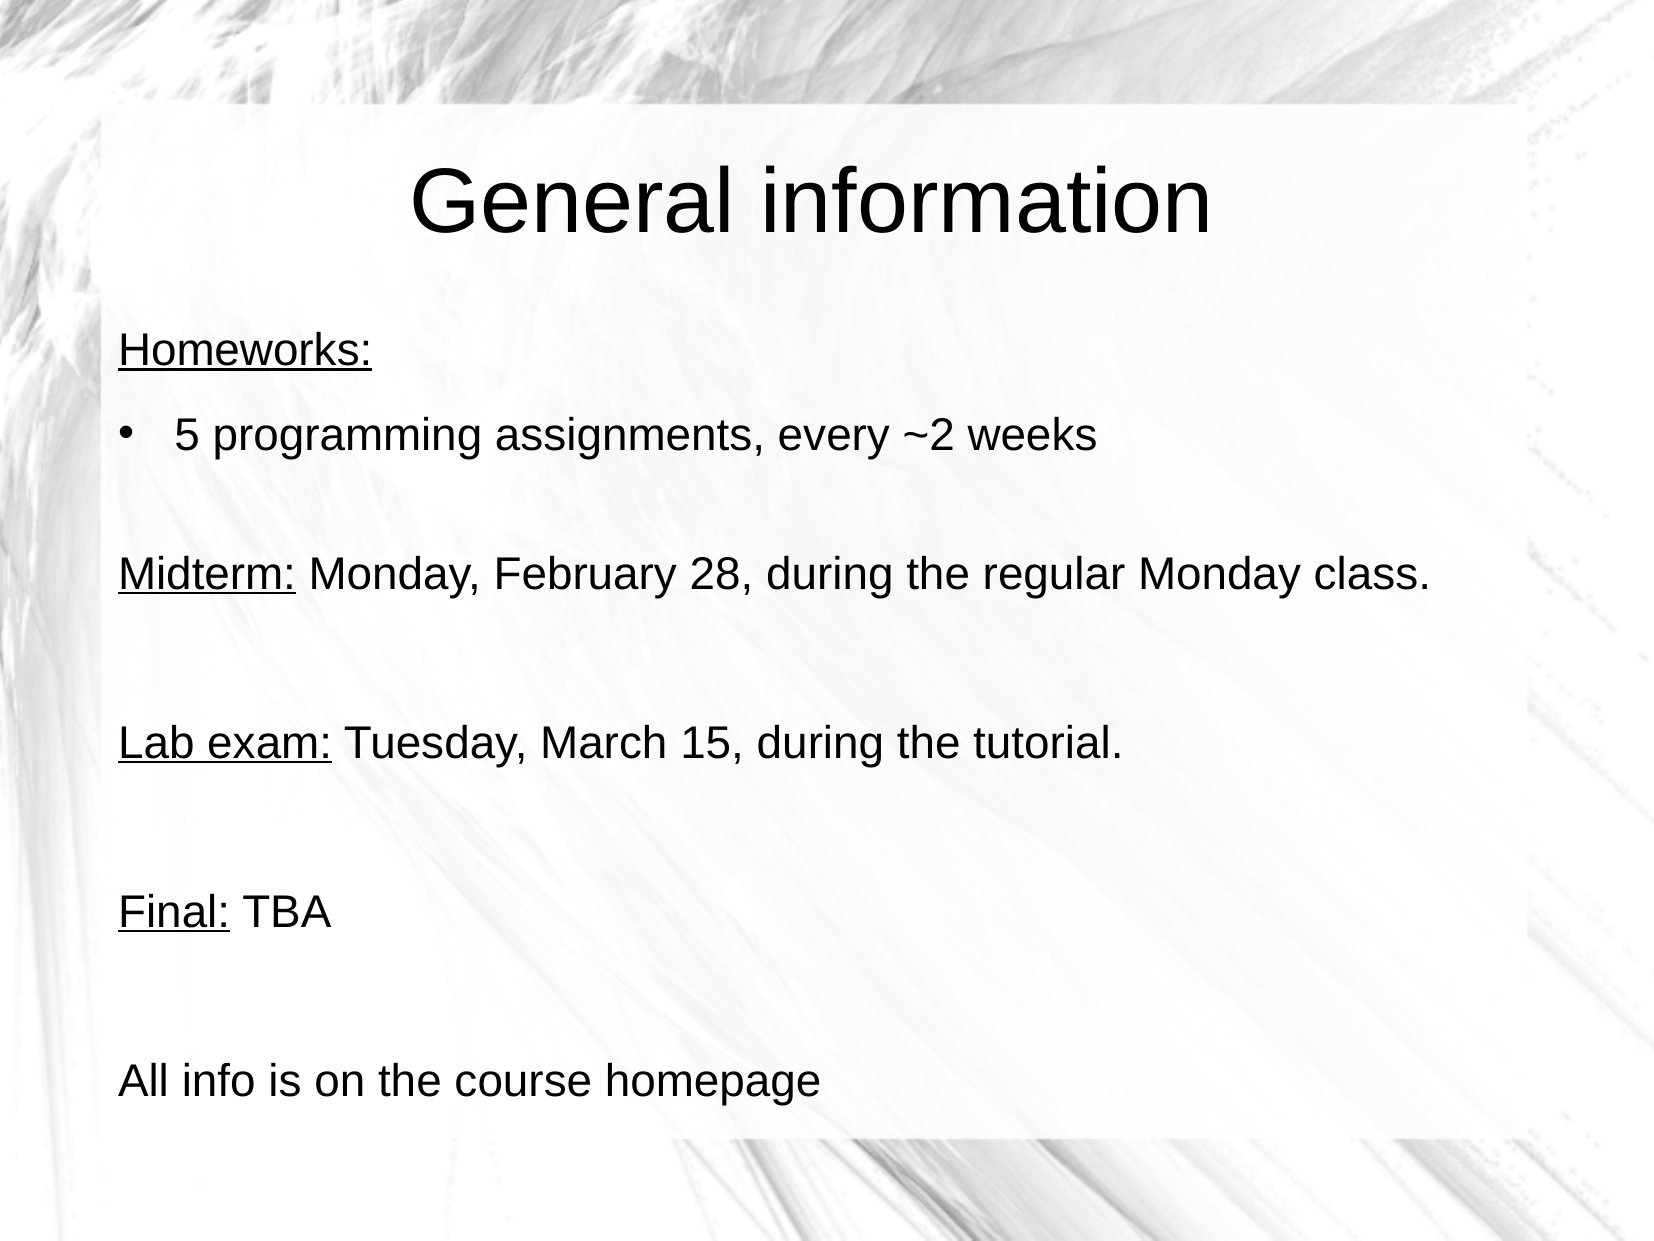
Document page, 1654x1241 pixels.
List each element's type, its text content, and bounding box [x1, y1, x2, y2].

list Homeworks: 5 programming assignments, every ~2 weeks Midterm: Monday, February 28, during the regular Monday class. Lab exam: Tuesday, March 15, during the tutorial. Final: TBA All info is on the course homepage [118, 319, 1571, 1149]
title General information [118, 112, 1506, 281]
picture [0, 0, 1654, 1241]
